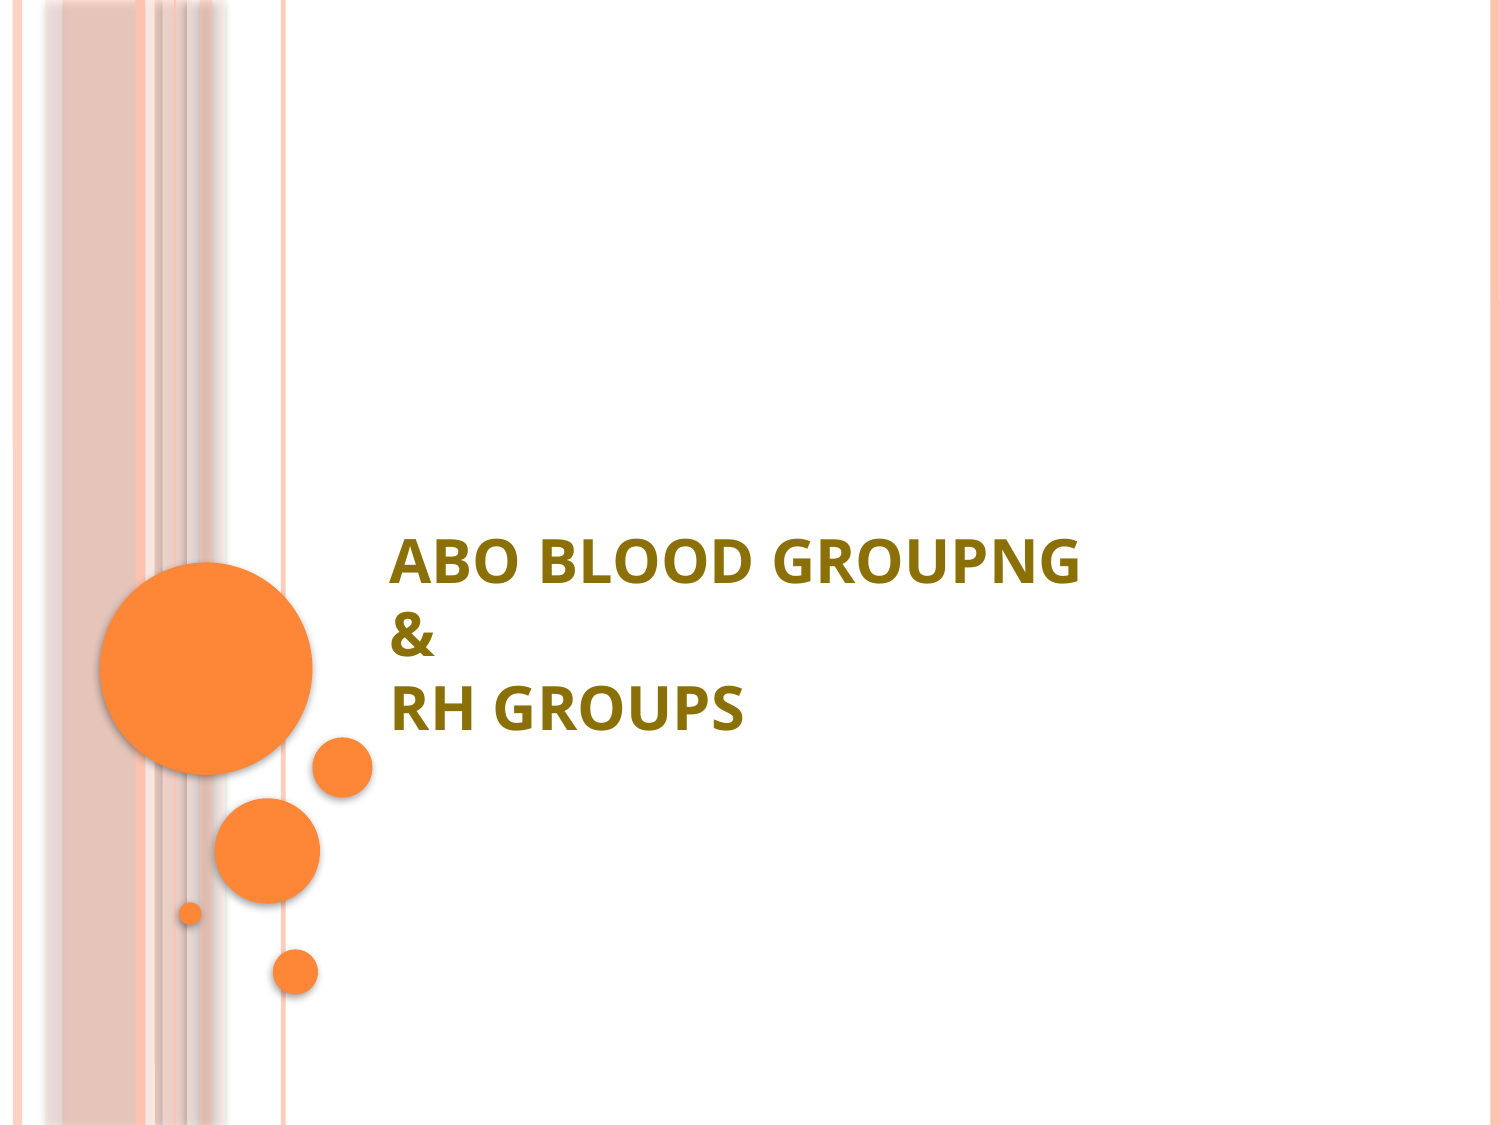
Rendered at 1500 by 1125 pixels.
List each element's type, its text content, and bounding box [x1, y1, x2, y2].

title ABO BLOOD GROUPNG & Rh GROUPS [375, 512, 1388, 824]
